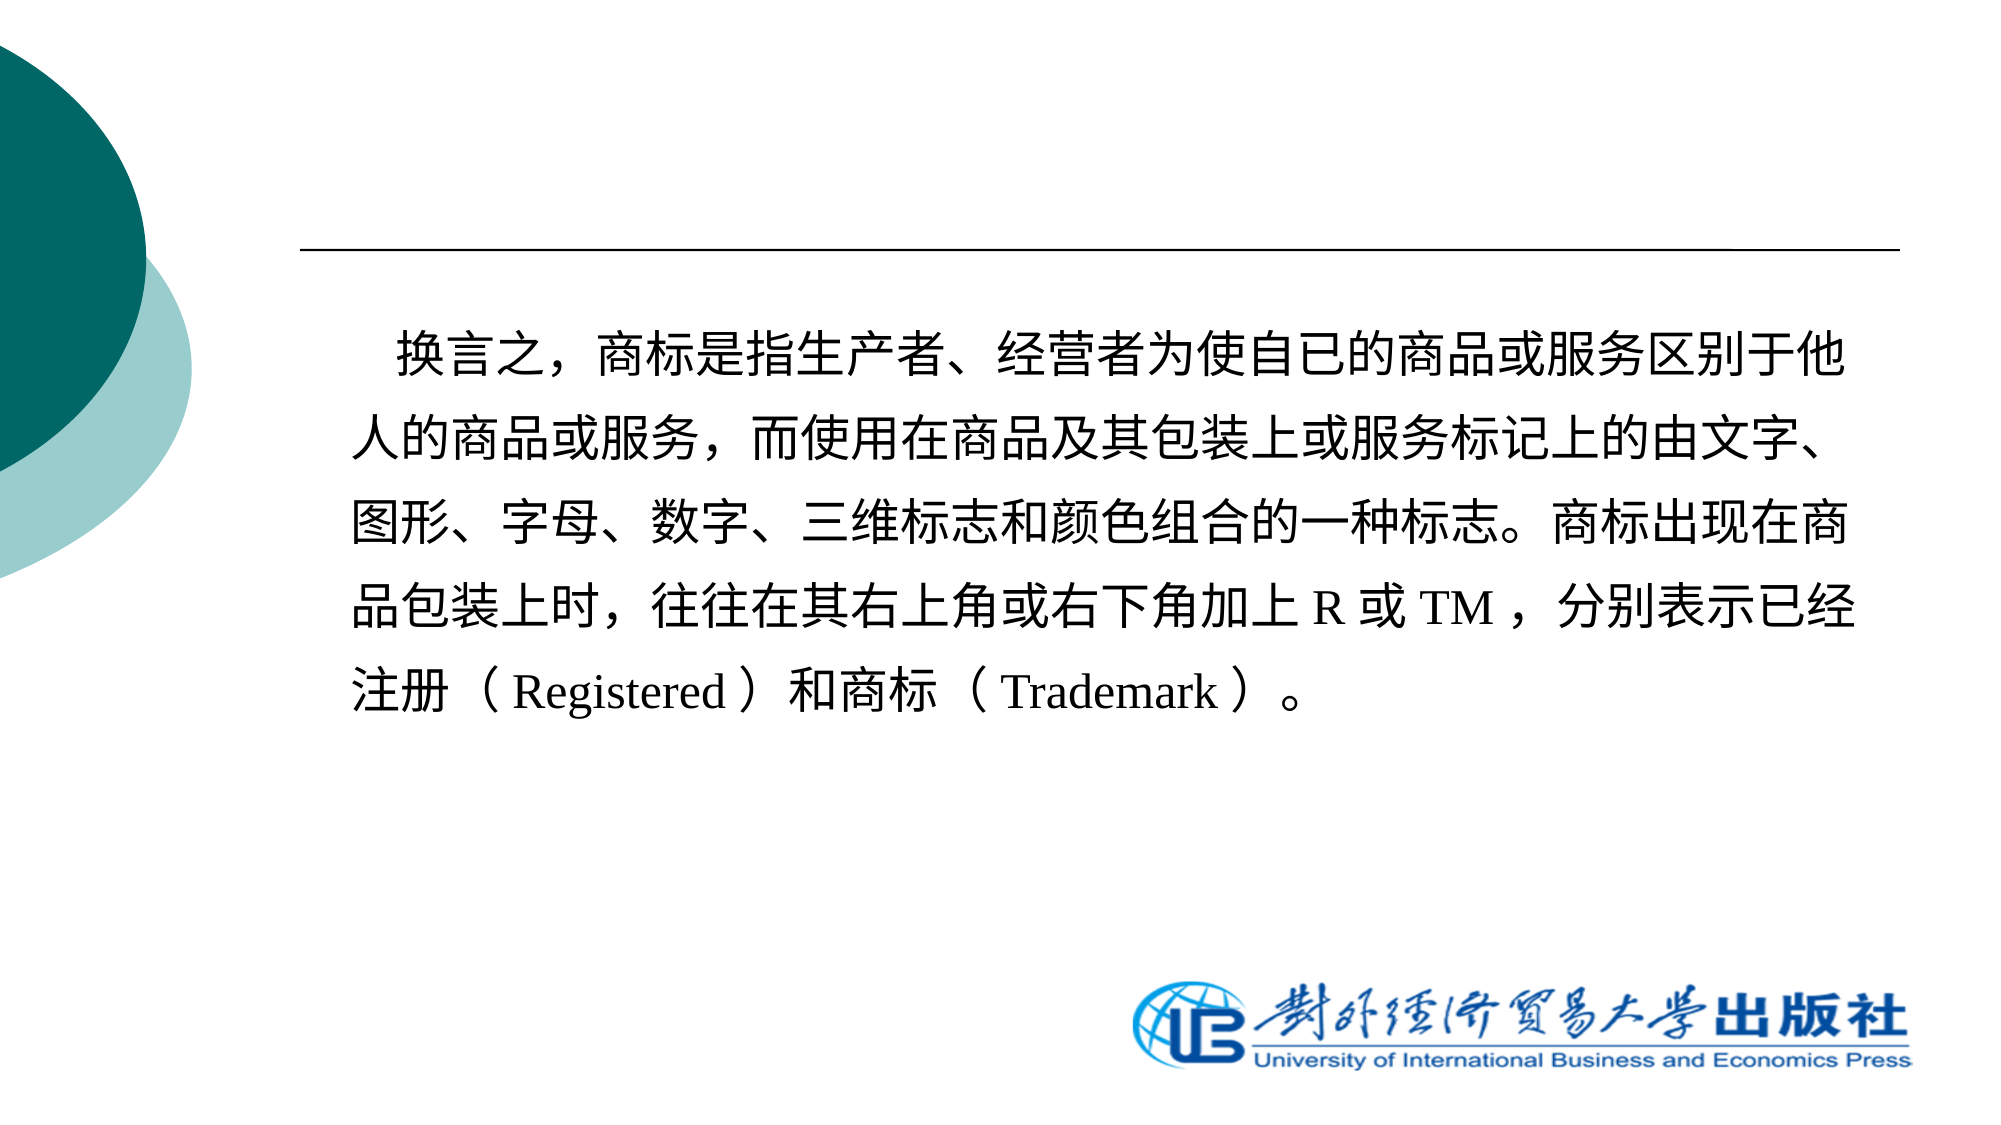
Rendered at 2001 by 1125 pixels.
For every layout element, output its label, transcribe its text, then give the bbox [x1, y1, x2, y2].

picture [1054, 922, 2000, 1125]
list 换言之，商标是指生产者、经营者为使自已的商品或服务区别于他人的商品或服务，而使用在商品及其包装上或服务标记上的由文字、图形、字母、数字、三维标志和颜色组合的一种标志。商标出现在商品包装上时，往往在其右上角或右下角加上R或TM，分别表示已经注册（Registered）和商标（Trademark）。 [278, 290, 1898, 1000]
